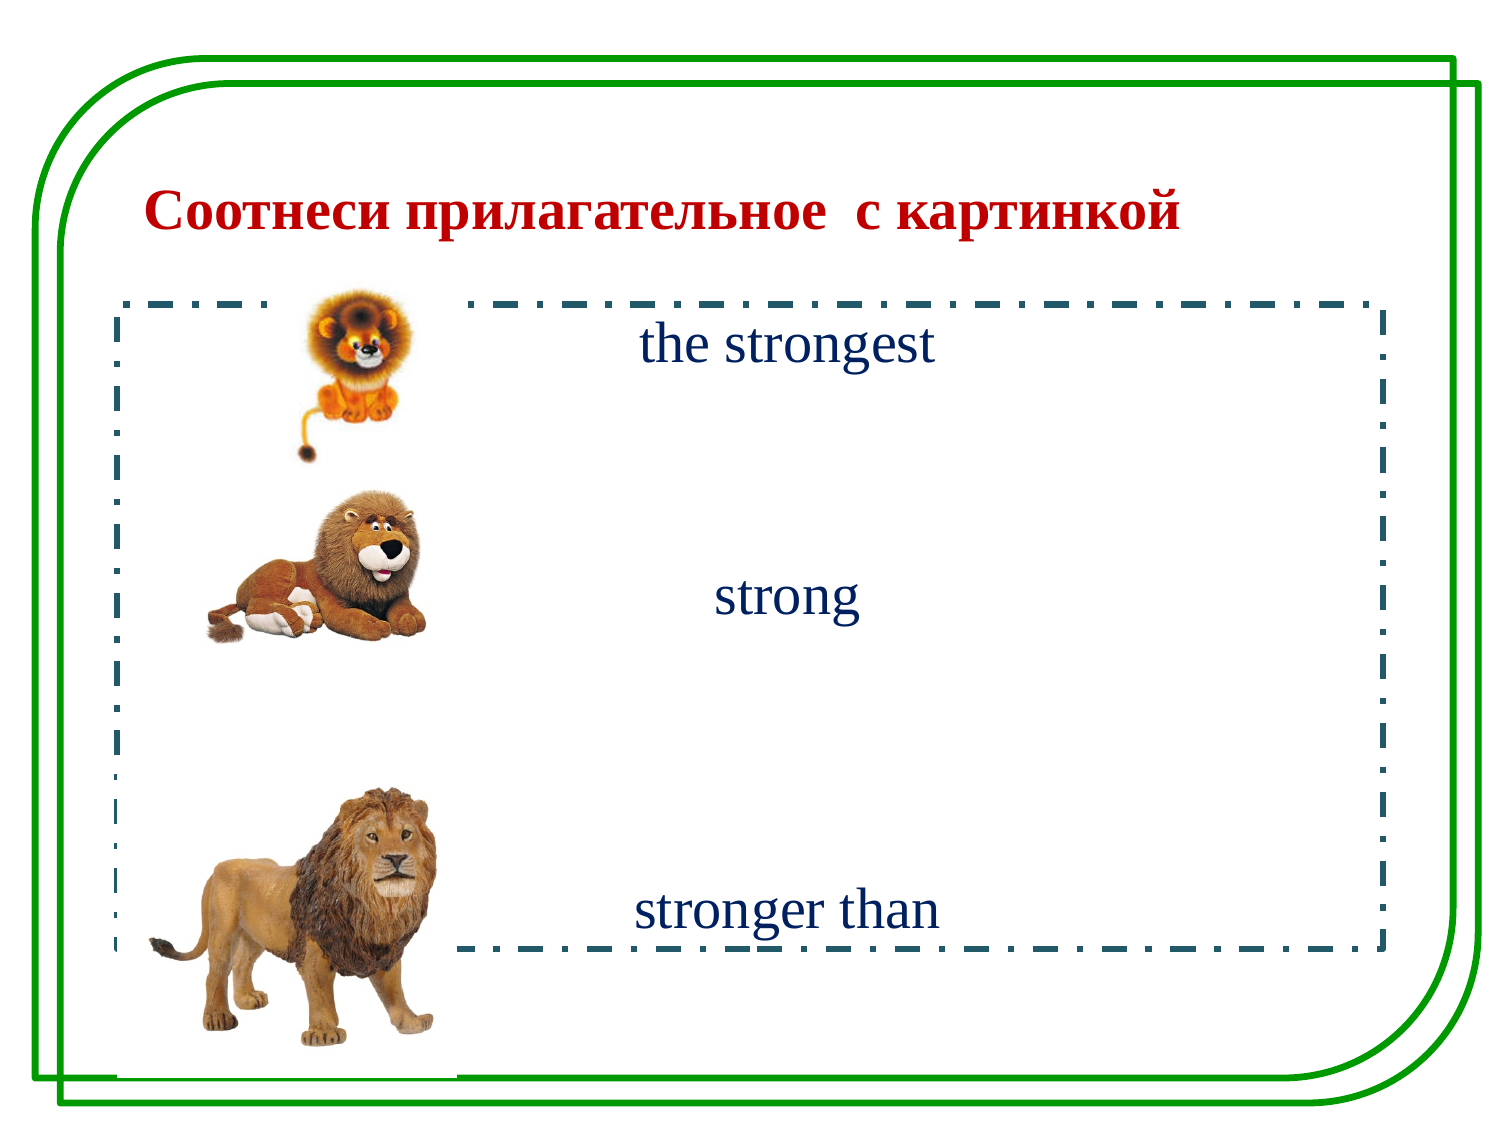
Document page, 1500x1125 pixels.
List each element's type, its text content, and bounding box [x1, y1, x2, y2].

text_box [33, 56, 1456, 1081]
picture [116, 773, 458, 1079]
text_box Соотнеси прилагательное с картинкой [128, 164, 1220, 249]
picture [198, 480, 433, 649]
text_box the strongest strong stronger than [117, 304, 1383, 949]
picture [269, 280, 458, 469]
text_box [58, 81, 1481, 1106]
